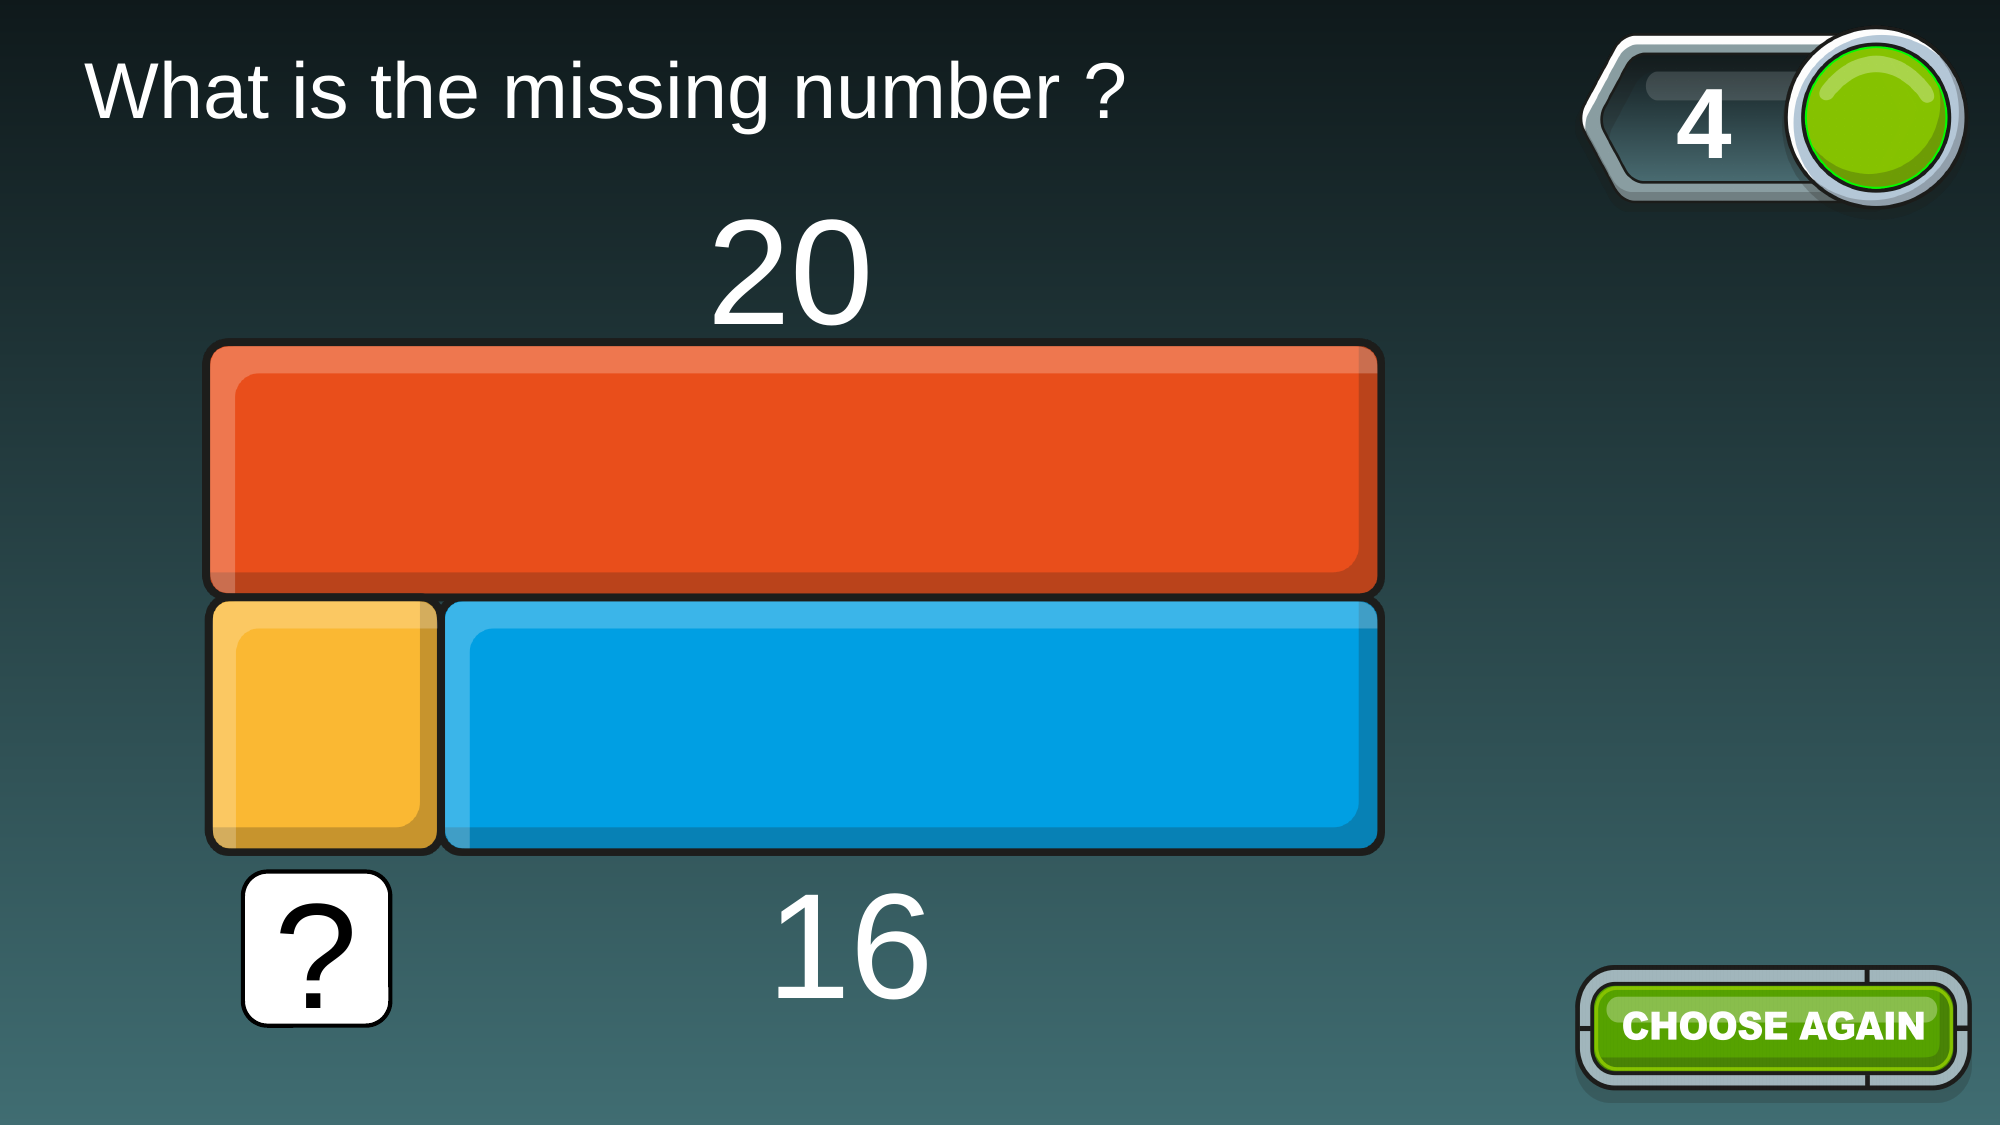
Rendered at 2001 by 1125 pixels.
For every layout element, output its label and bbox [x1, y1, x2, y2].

text_box [745, 856, 956, 1036]
text_box [242, 871, 391, 1026]
picture [1575, 25, 1971, 221]
text_box [685, 167, 896, 337]
text_box [69, 32, 1167, 152]
picture [202, 337, 1385, 856]
picture [1575, 965, 1972, 1104]
